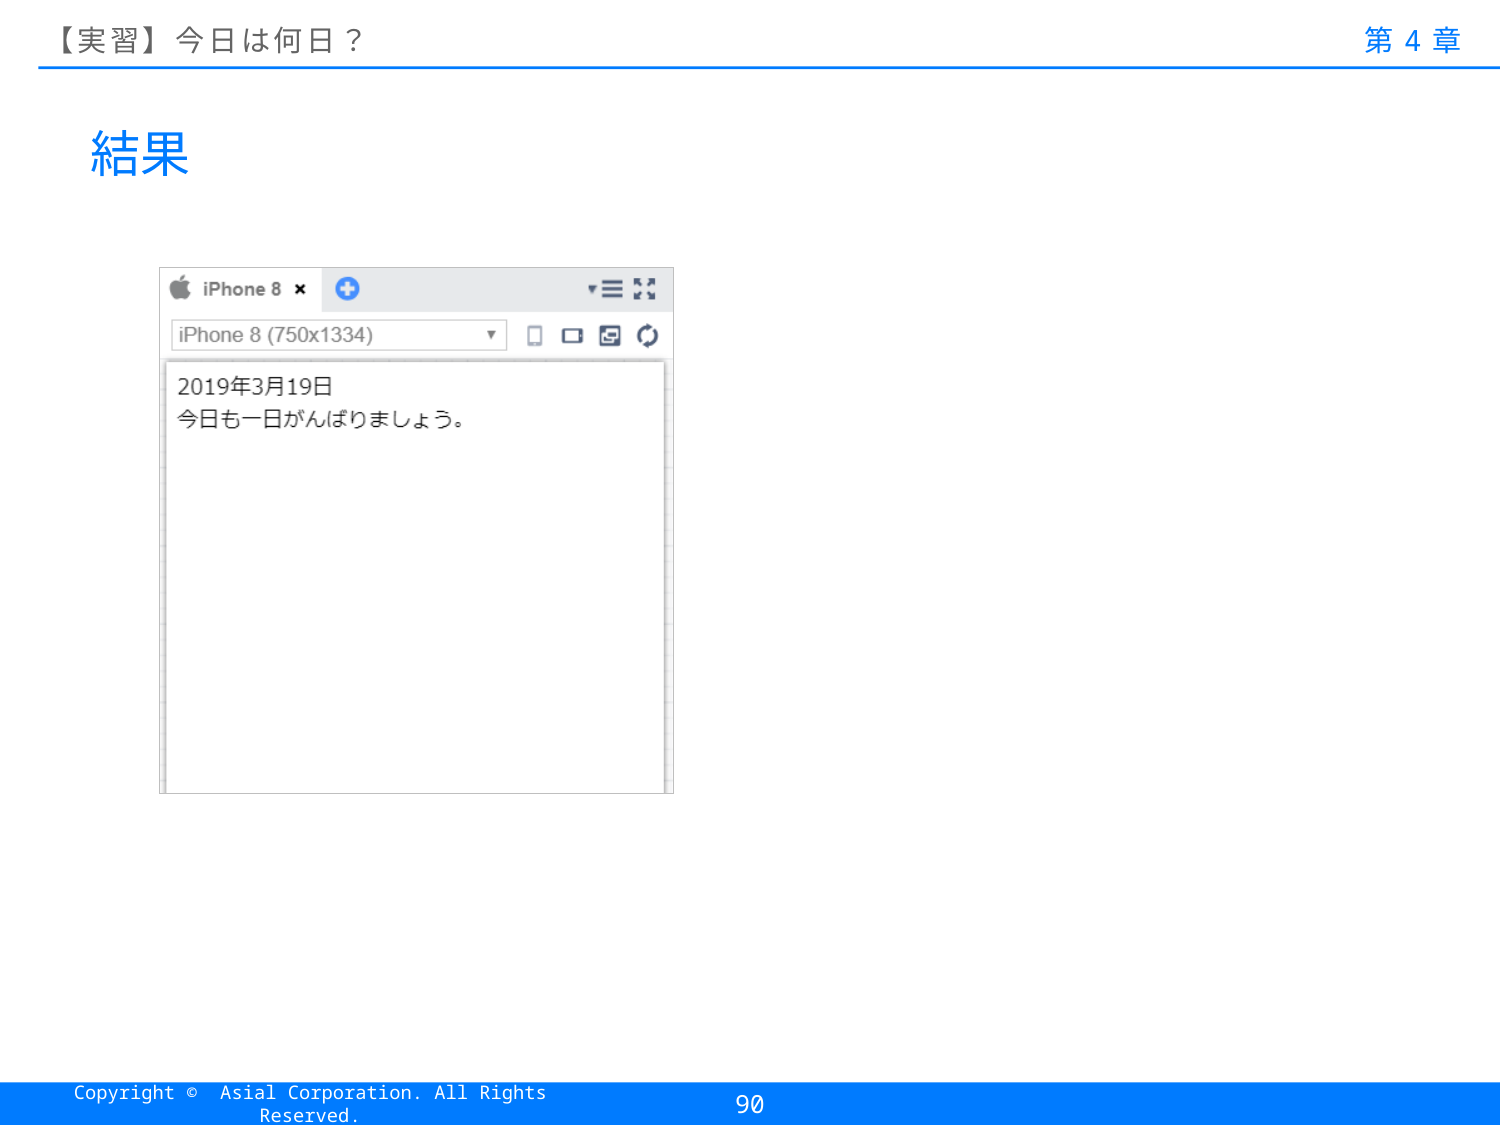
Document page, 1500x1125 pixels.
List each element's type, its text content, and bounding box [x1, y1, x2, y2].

list 結果 [75, 84, 1425, 988]
picture [159, 266, 674, 794]
slide_number 90 [581, 1075, 919, 1125]
title 【実習】今日は何日？ [29, 7, 702, 72]
list 第4章 [702, 7, 1477, 72]
